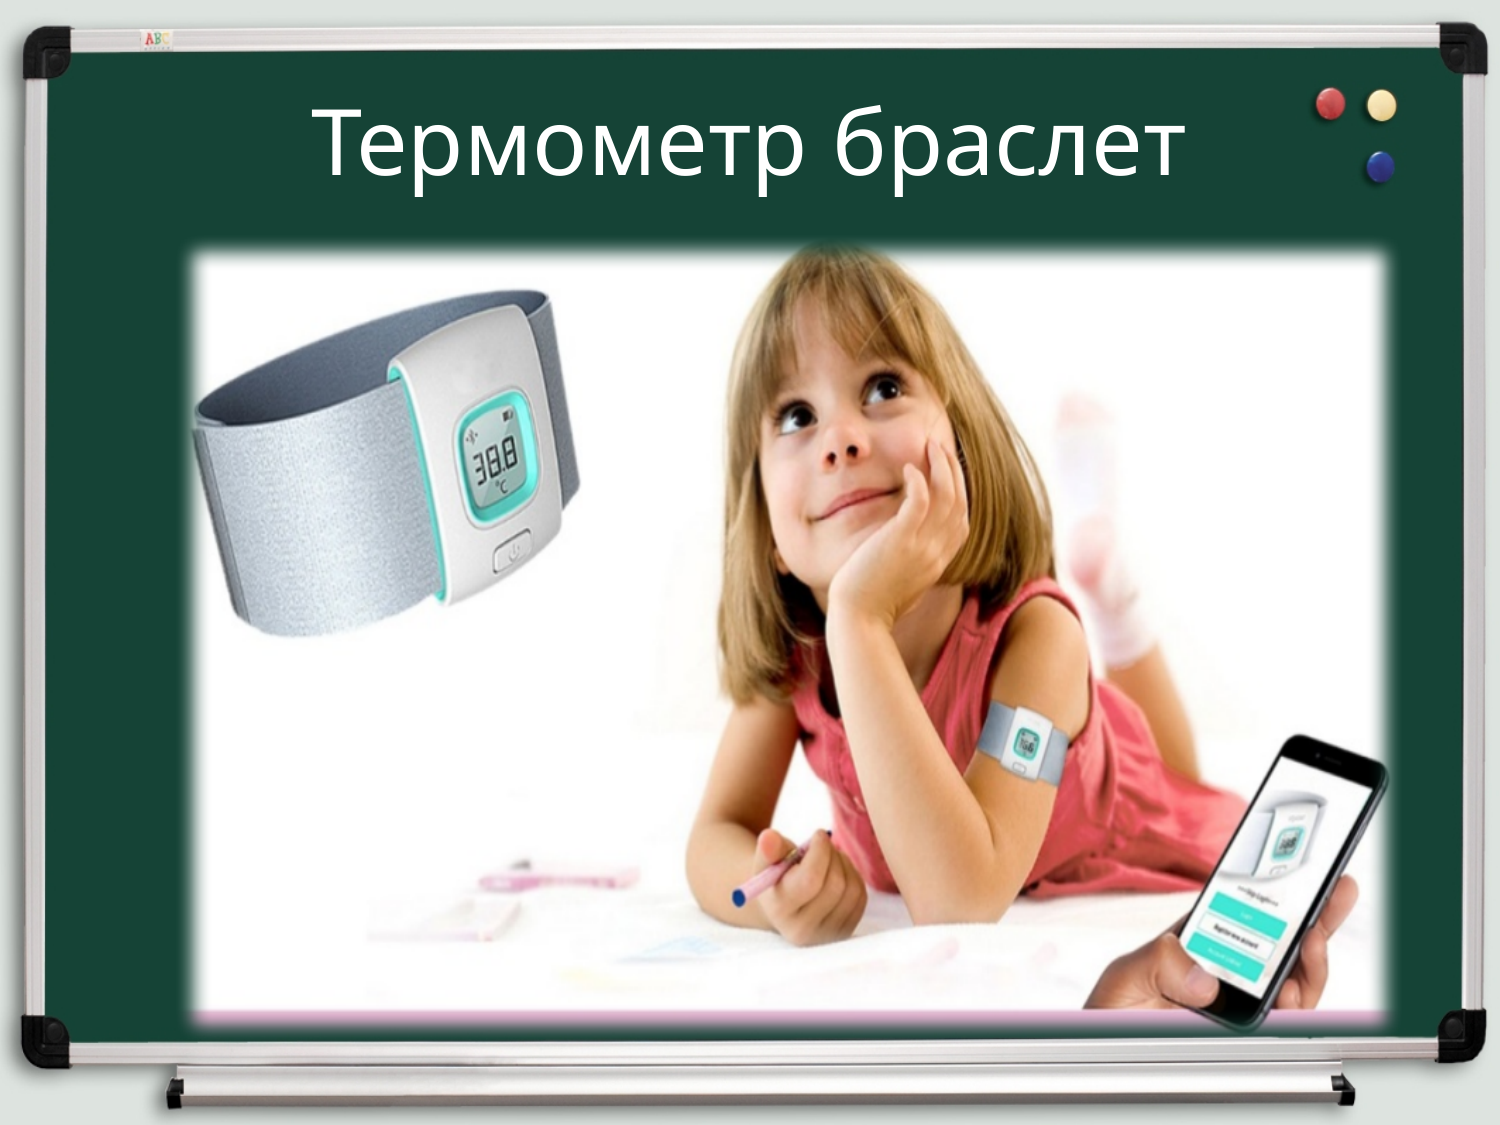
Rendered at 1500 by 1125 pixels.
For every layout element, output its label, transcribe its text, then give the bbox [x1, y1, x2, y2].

picture [0, 0, 1500, 1125]
title Термометр браслет [74, 44, 1426, 233]
